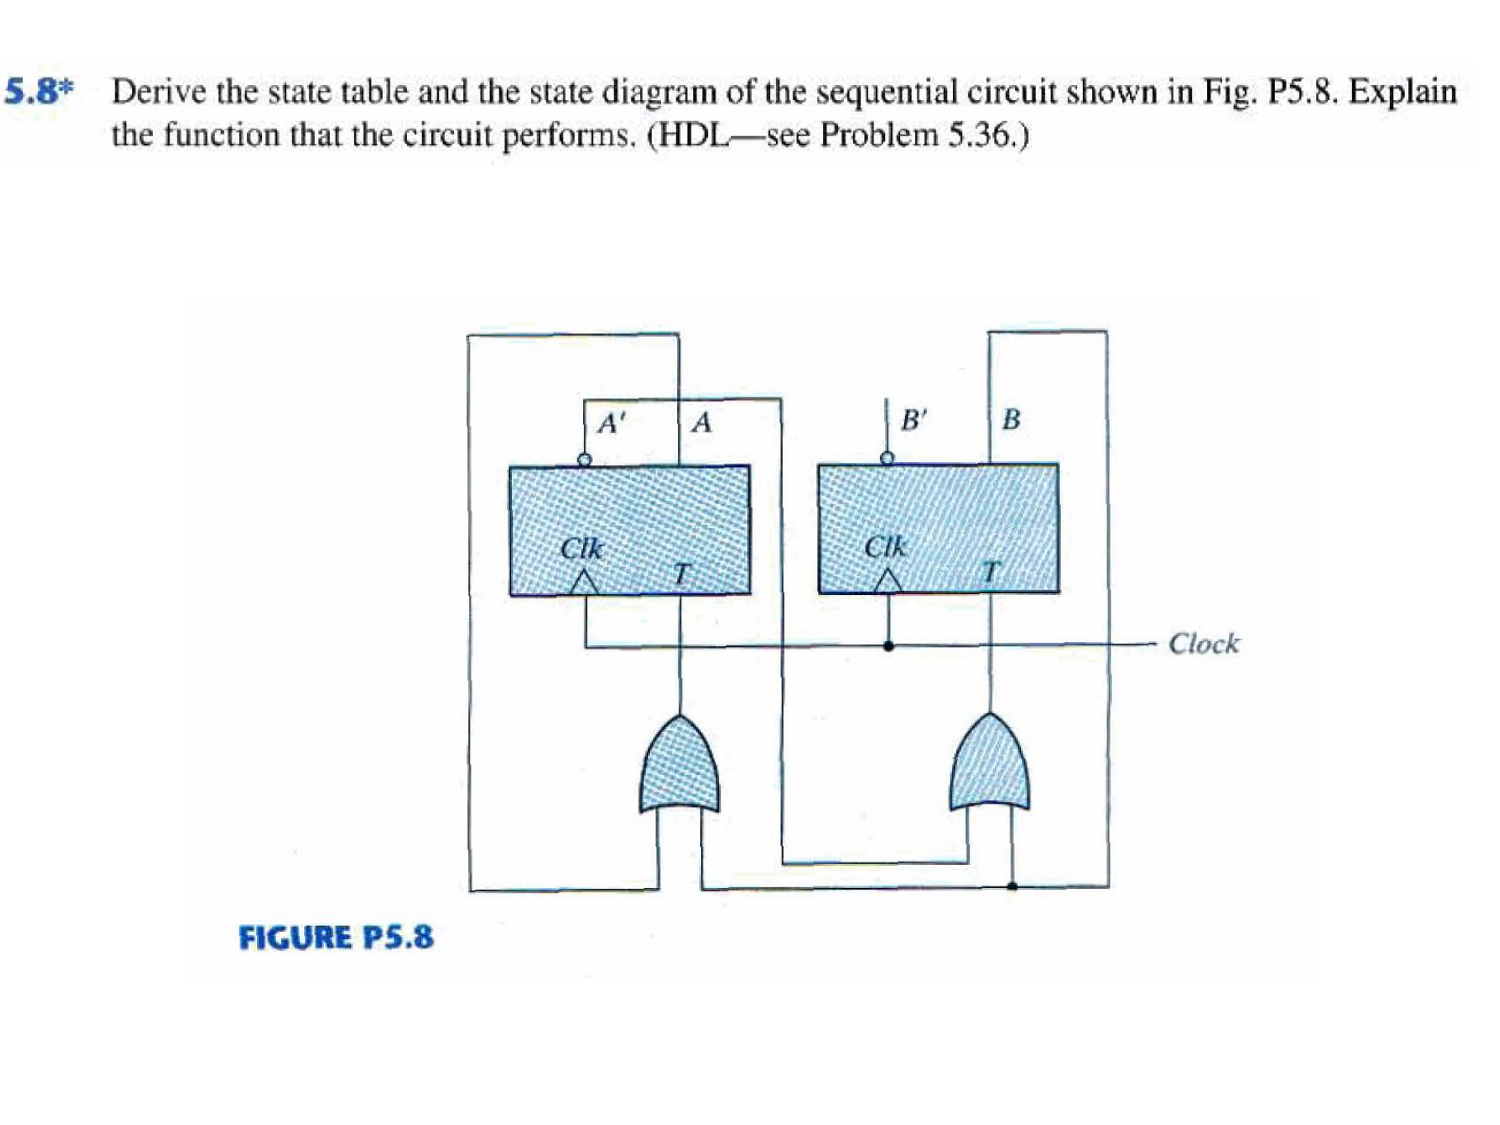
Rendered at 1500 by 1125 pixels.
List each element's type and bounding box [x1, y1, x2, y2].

picture [0, 62, 1476, 167]
picture [187, 299, 1321, 979]
